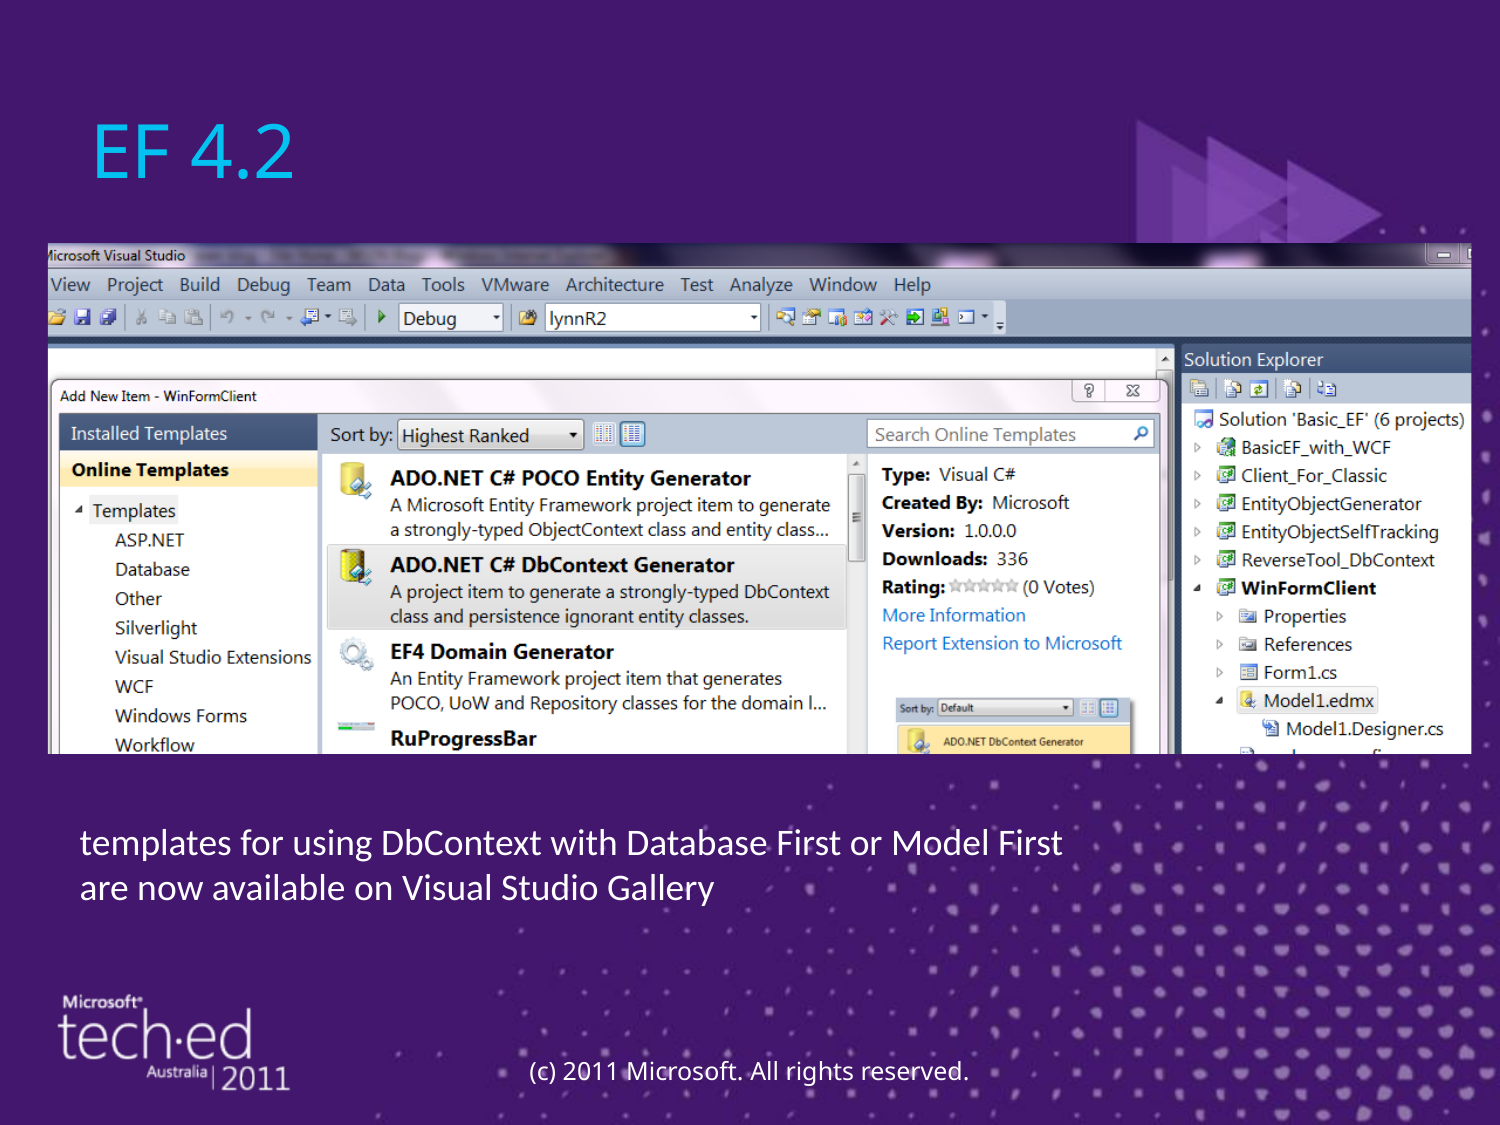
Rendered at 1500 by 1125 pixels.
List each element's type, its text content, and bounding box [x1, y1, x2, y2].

title EF 4.2 [75, 54, 1425, 242]
footer (c) 2011 Microsoft. All rights reserved. [512, 1042, 988, 1103]
text_box templates for using DbContext with Database First or Model First are now available on Visual Studio Gallery [64, 810, 1105, 916]
picture [0, 0, 1500, 1125]
